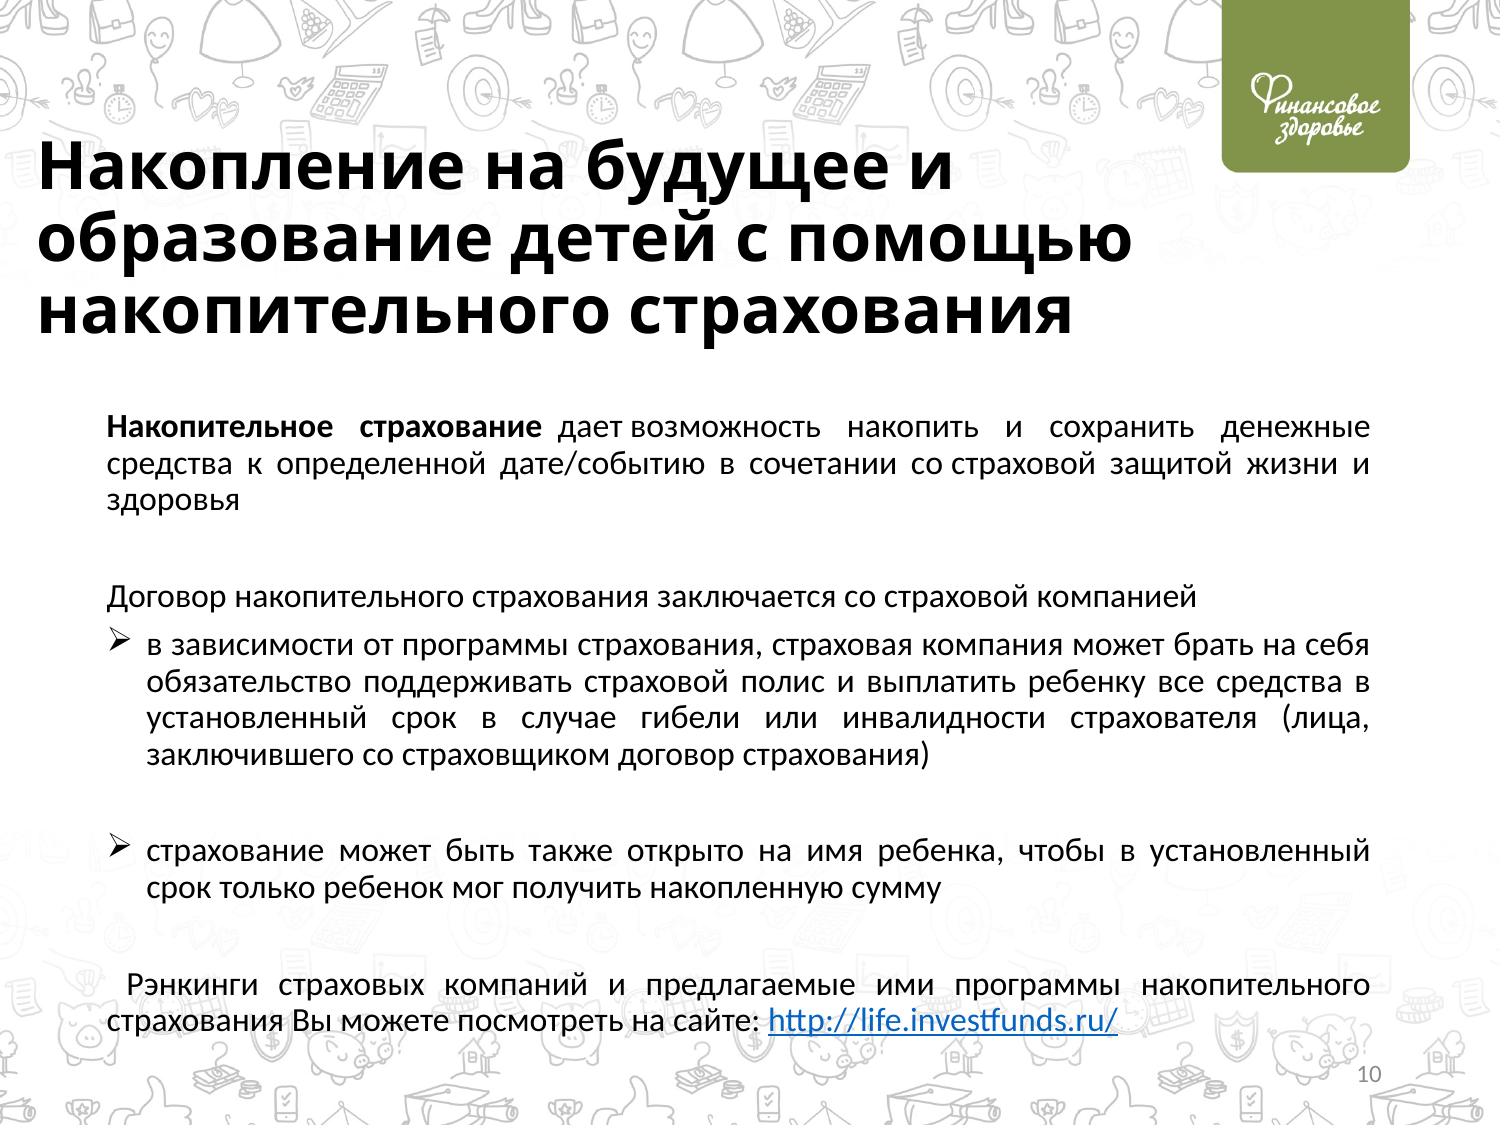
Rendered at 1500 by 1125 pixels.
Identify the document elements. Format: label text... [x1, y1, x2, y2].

slide_number 10 [1059, 1042, 1397, 1103]
title Накопление на будущее и образование детей с помощью накопительного страхования [21, 187, 1357, 293]
picture [0, 0, 1500, 1125]
list Накопительное страхование дает возможность накопить и сохранить денежные средства к определенной дате/событию в сочетании со страховой защитой жизни и здоровья Договор накопительного страхования заключается со страховой компанией в зависимости от программы страхования, страховая компания может брать на себя обязательство поддерживать страховой полис и выплатить ребенку все средства в установленный срок в случае гибели или инвалидности страхователя (лица, заключившего со страховщиком договор страхования) страхование может быть также открыто на имя ребенка, чтобы в установленный срок только ребенок мог получить накопленную сумму Рэнкинги страховых компаний и предлагаемые ими программы накопительного страхования Вы можете посмотреть на сайте: http://life.investfunds.ru/ [91, 401, 1386, 1053]
